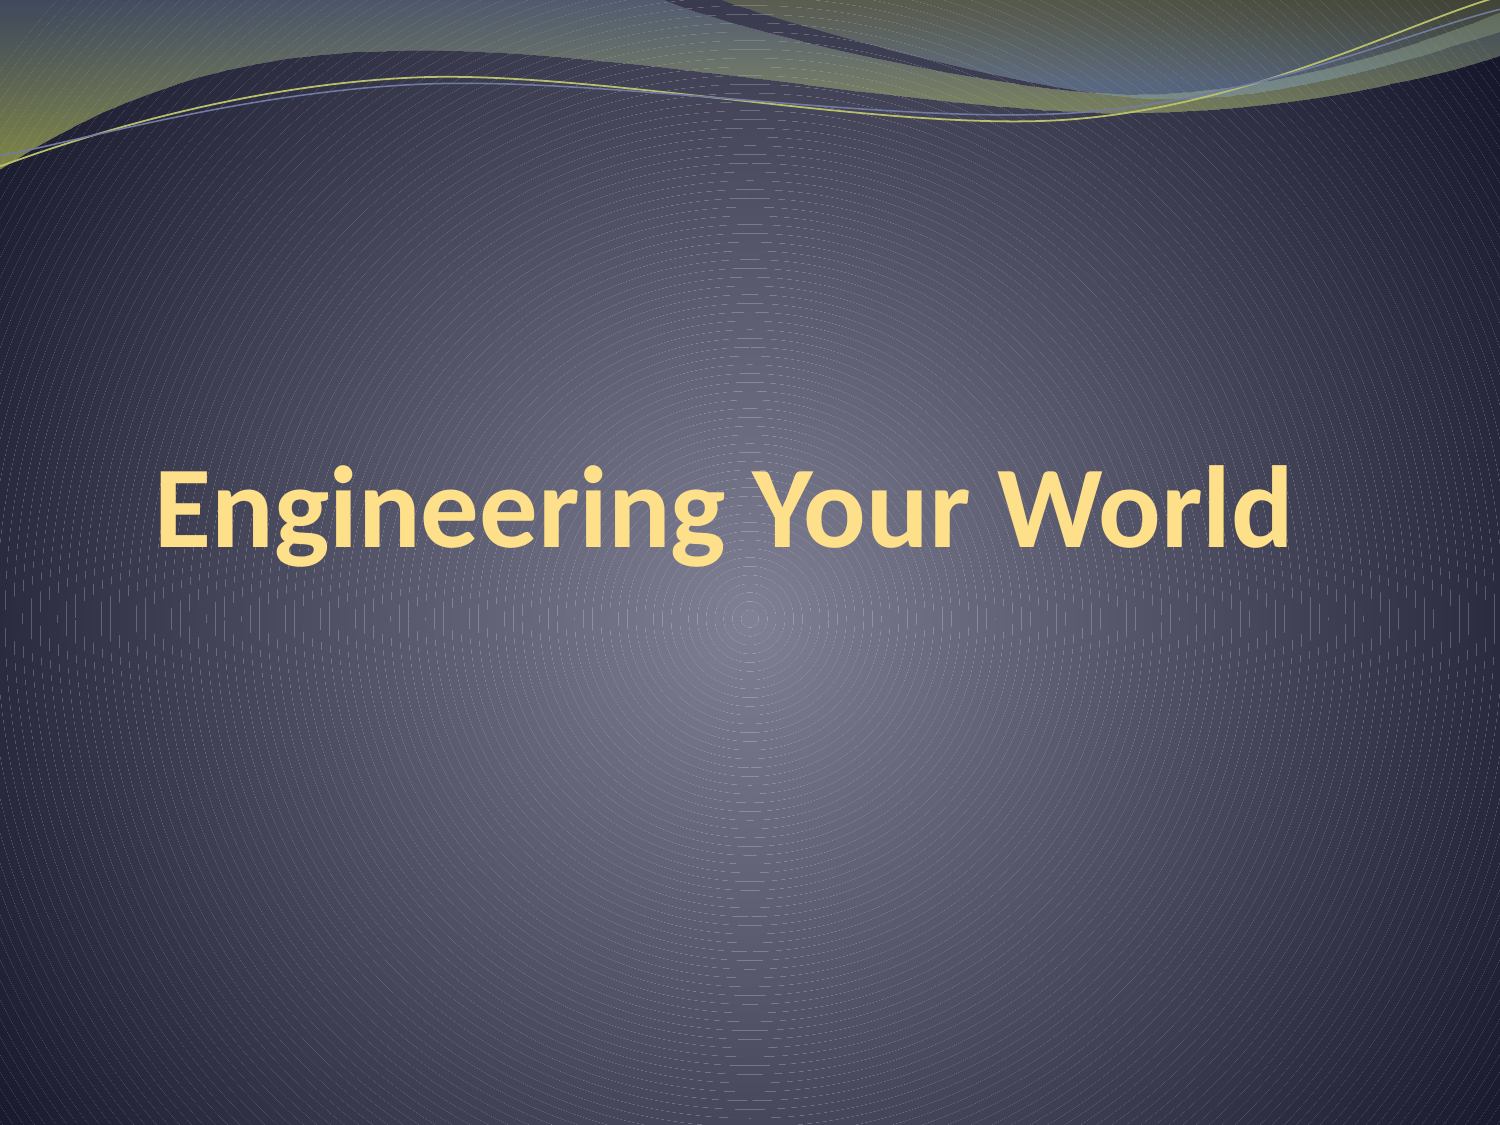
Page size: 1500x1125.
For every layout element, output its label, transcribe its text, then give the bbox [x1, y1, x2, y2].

title Engineering Your World [87, 362, 1363, 711]
